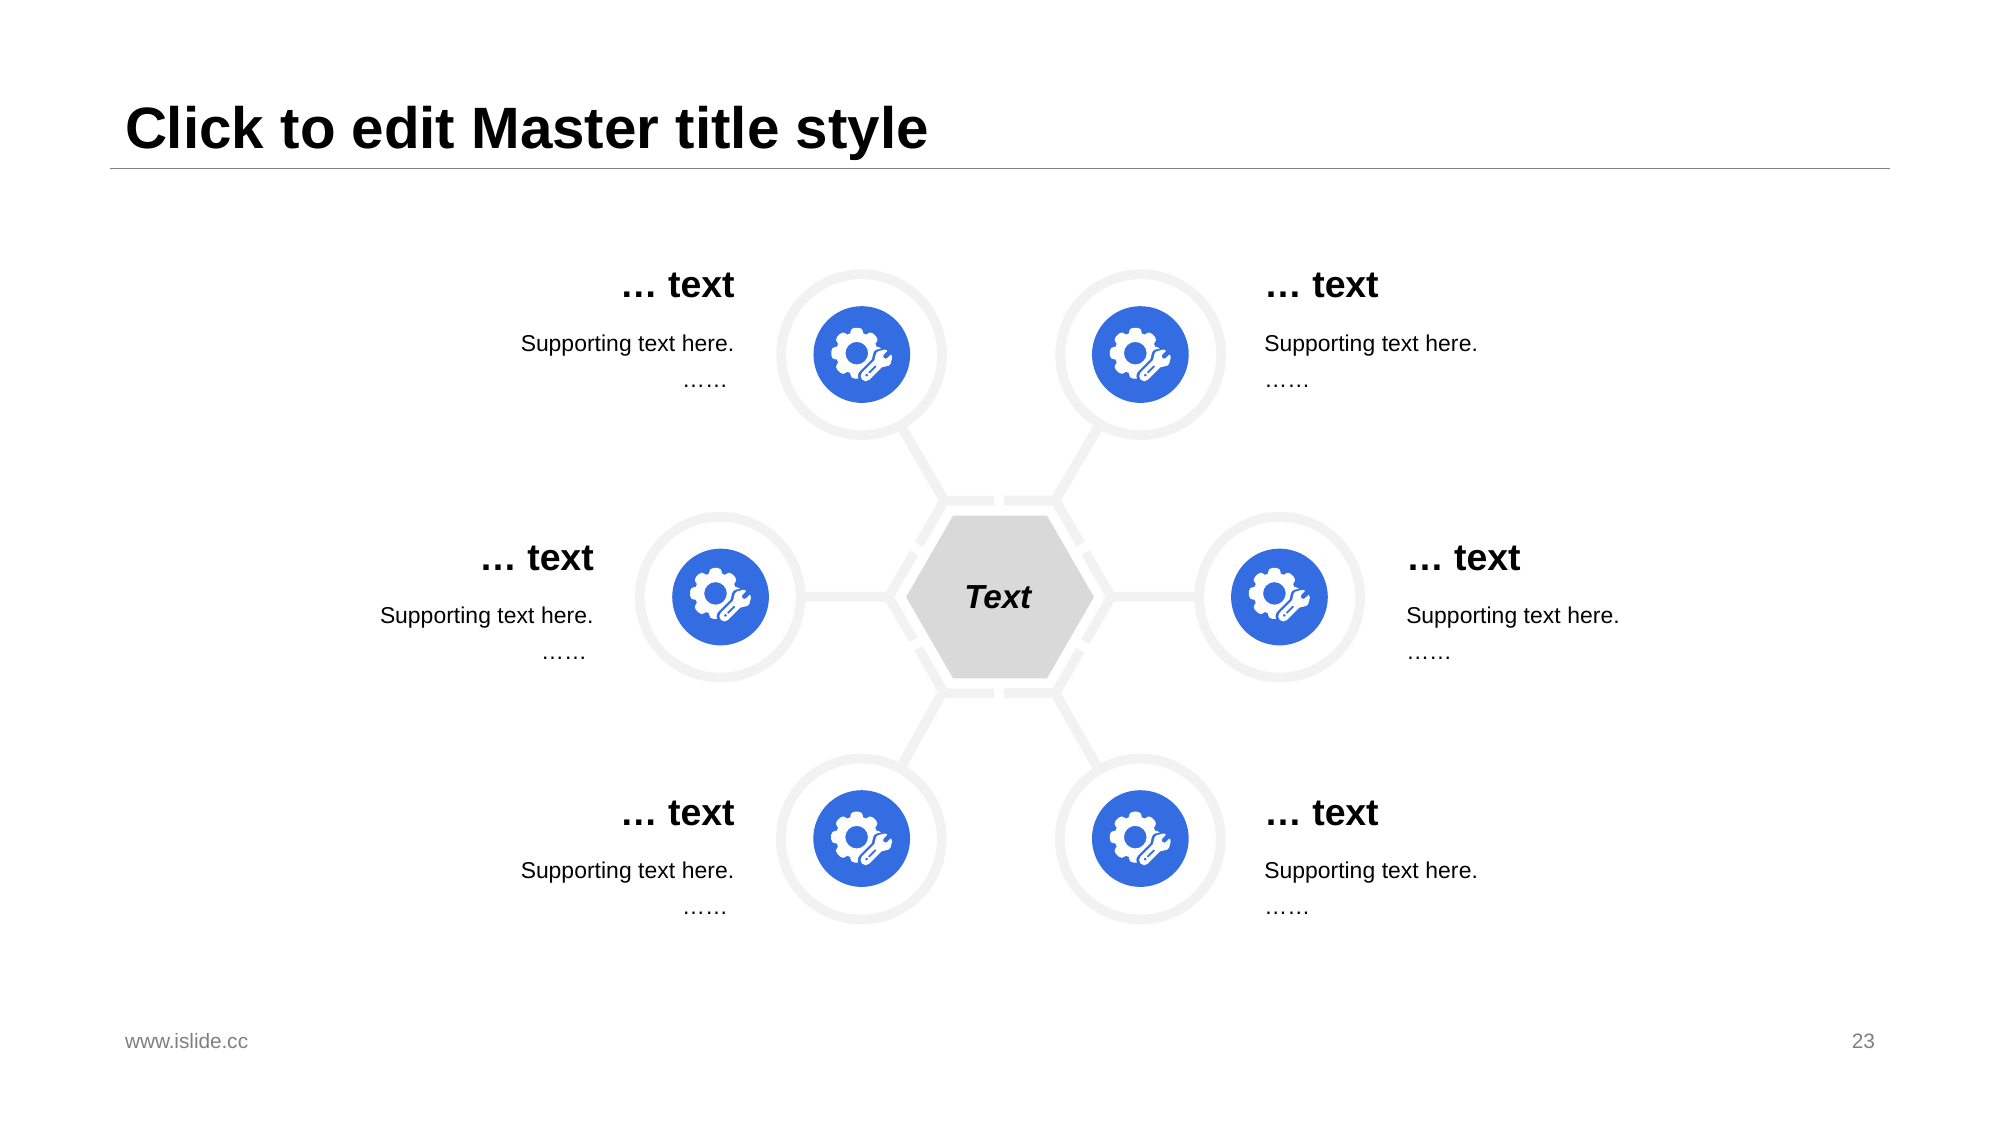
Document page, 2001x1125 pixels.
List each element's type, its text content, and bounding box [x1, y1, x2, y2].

footer www.islide.cc [109, 1023, 790, 1058]
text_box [187, 233, 1813, 961]
slide_number 23 [1412, 1023, 1890, 1058]
title Click to edit Master title style [109, 0, 1890, 169]
